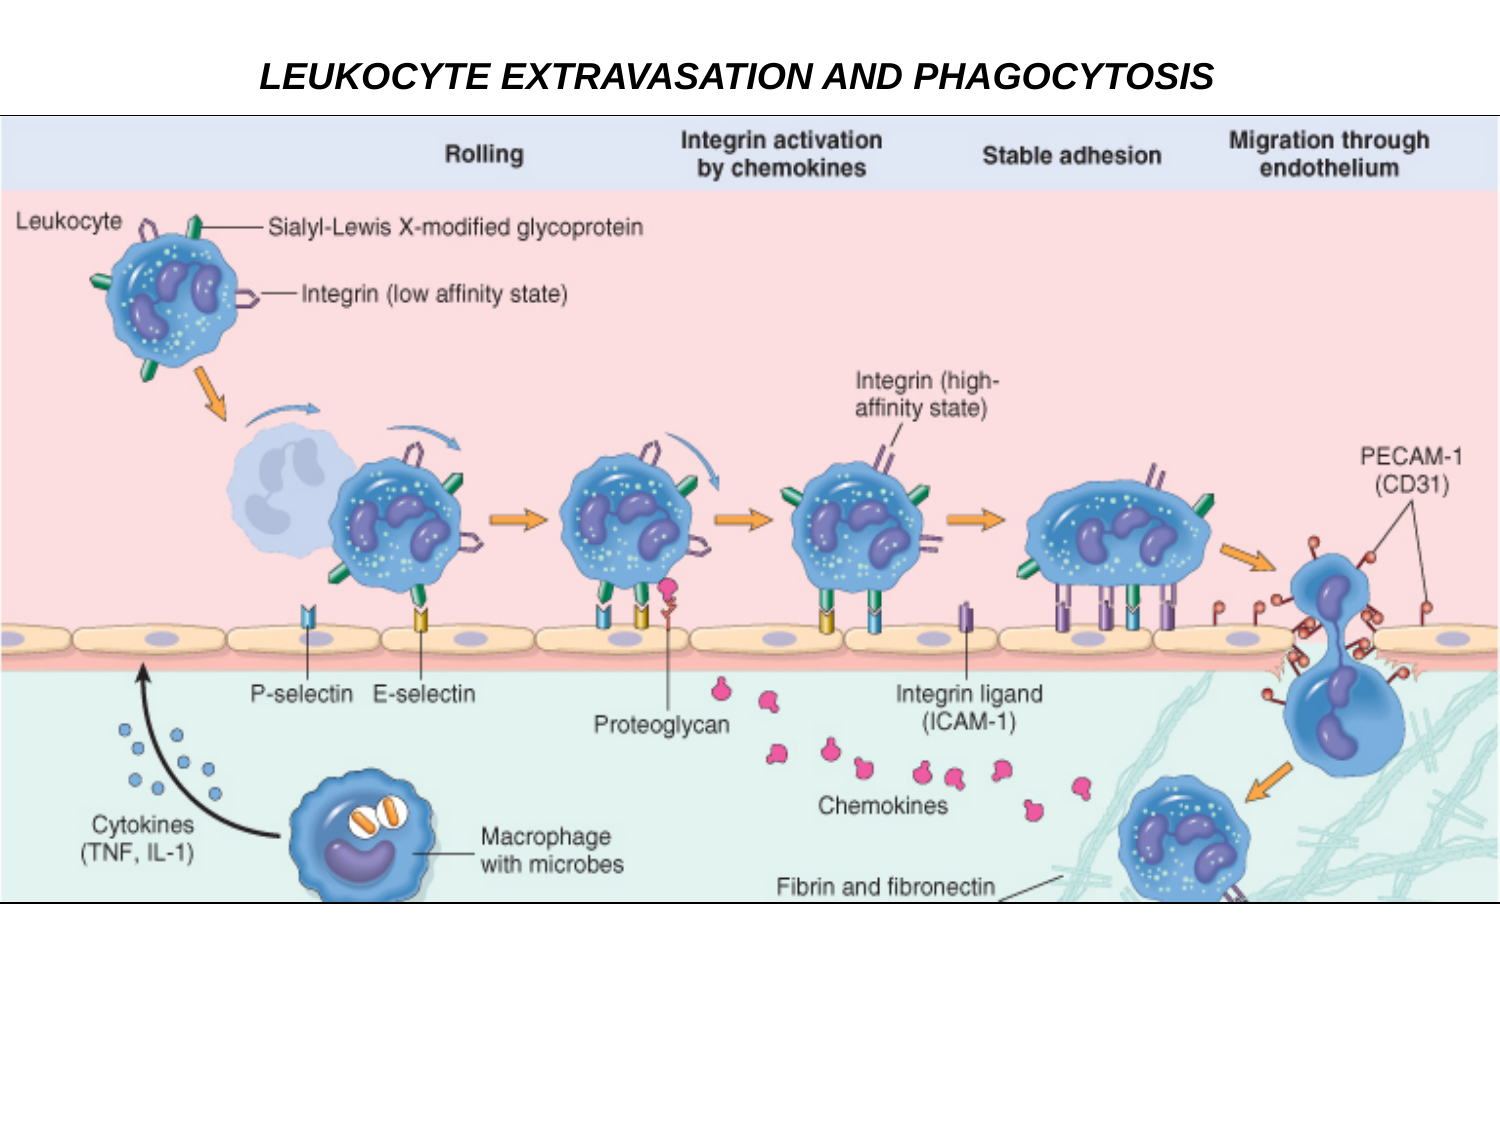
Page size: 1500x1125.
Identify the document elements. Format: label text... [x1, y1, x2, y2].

picture [0, 115, 1500, 903]
text_box LEUKOCYTE EXTRAVASATION AND PHAGOCYTOSIS [37, 0, 1438, 105]
